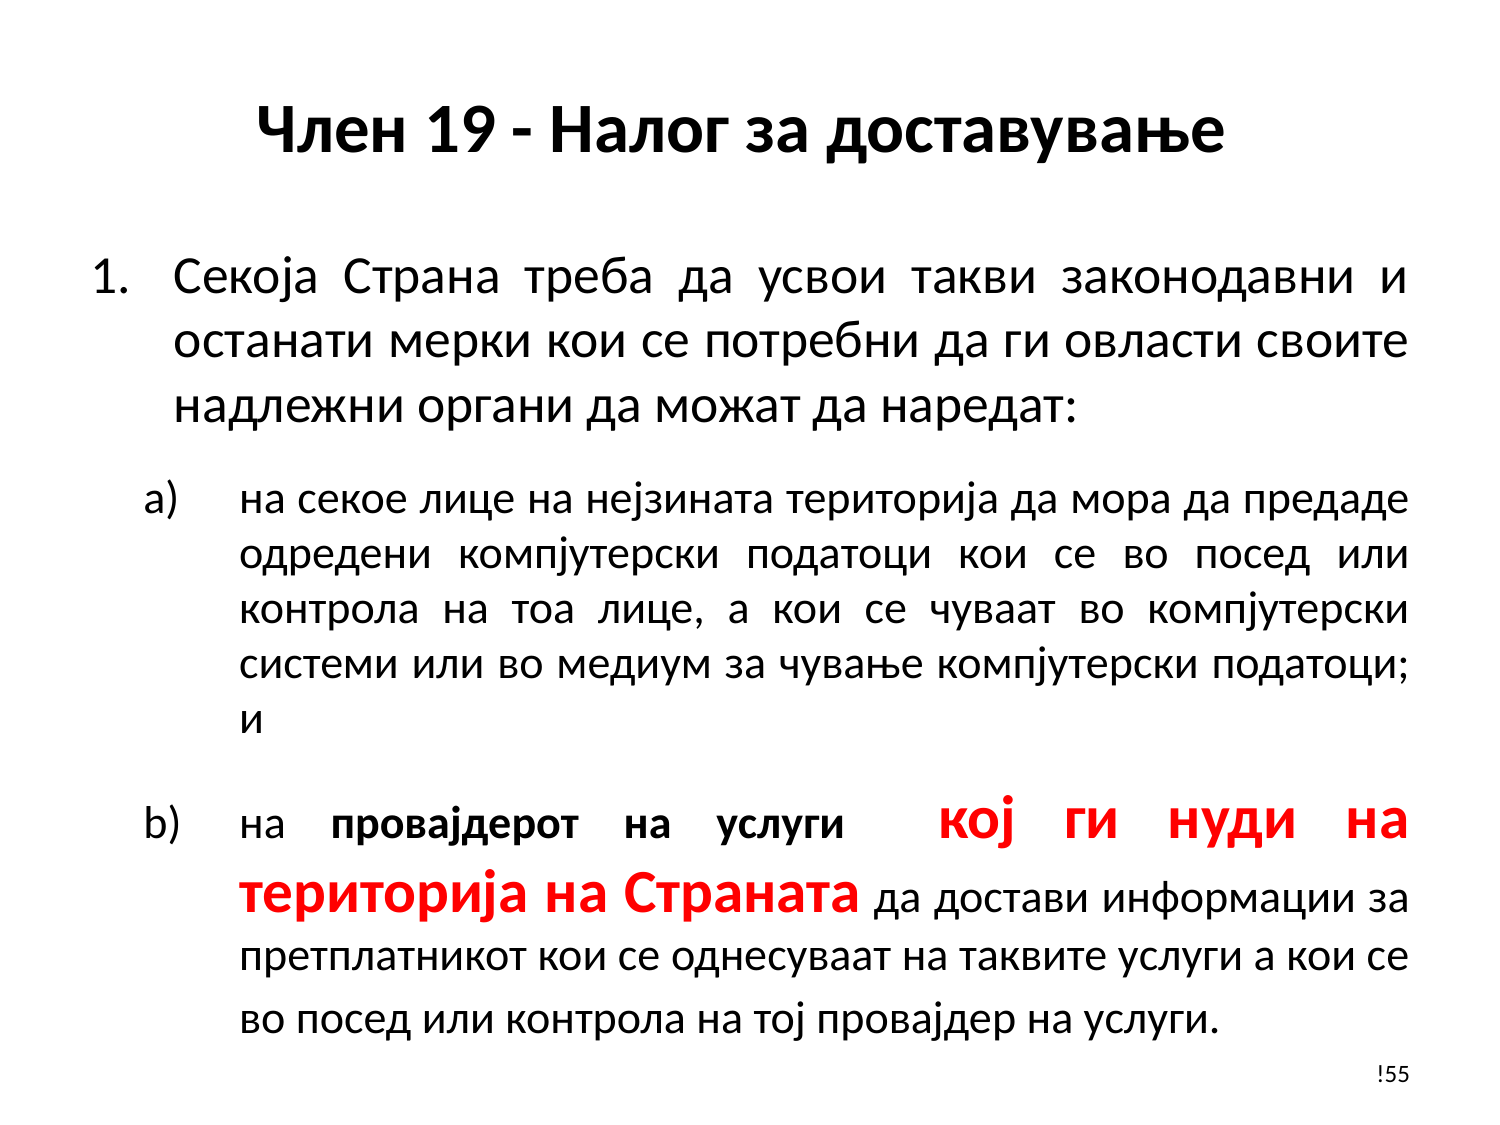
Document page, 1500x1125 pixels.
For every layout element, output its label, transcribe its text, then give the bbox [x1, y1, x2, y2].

title Член 19 - Налог за доставување [74, 44, 1426, 204]
slide_number !55 [1074, 1042, 1425, 1103]
list Секоја Страна треба да усвои такви законодавни и останати мерки кои се потребни да ги овласти своите надлежни органи да можат да наредат: на секое лице на нејзината територија да мора да предаде одредени компјутерски податоци кои се во посед или контрола на тоа лице, а кои се чуваат во компјутерски системи или во медиум за чување компјутерски податоци; и на провајдерот на услуги кој ги нуди на територија на Страната да достави информации за претплатникот кои се однесуваат на таквите услуги а кои се во посед или контрола на тој провајдер на услуги. [74, 232, 1426, 1053]
